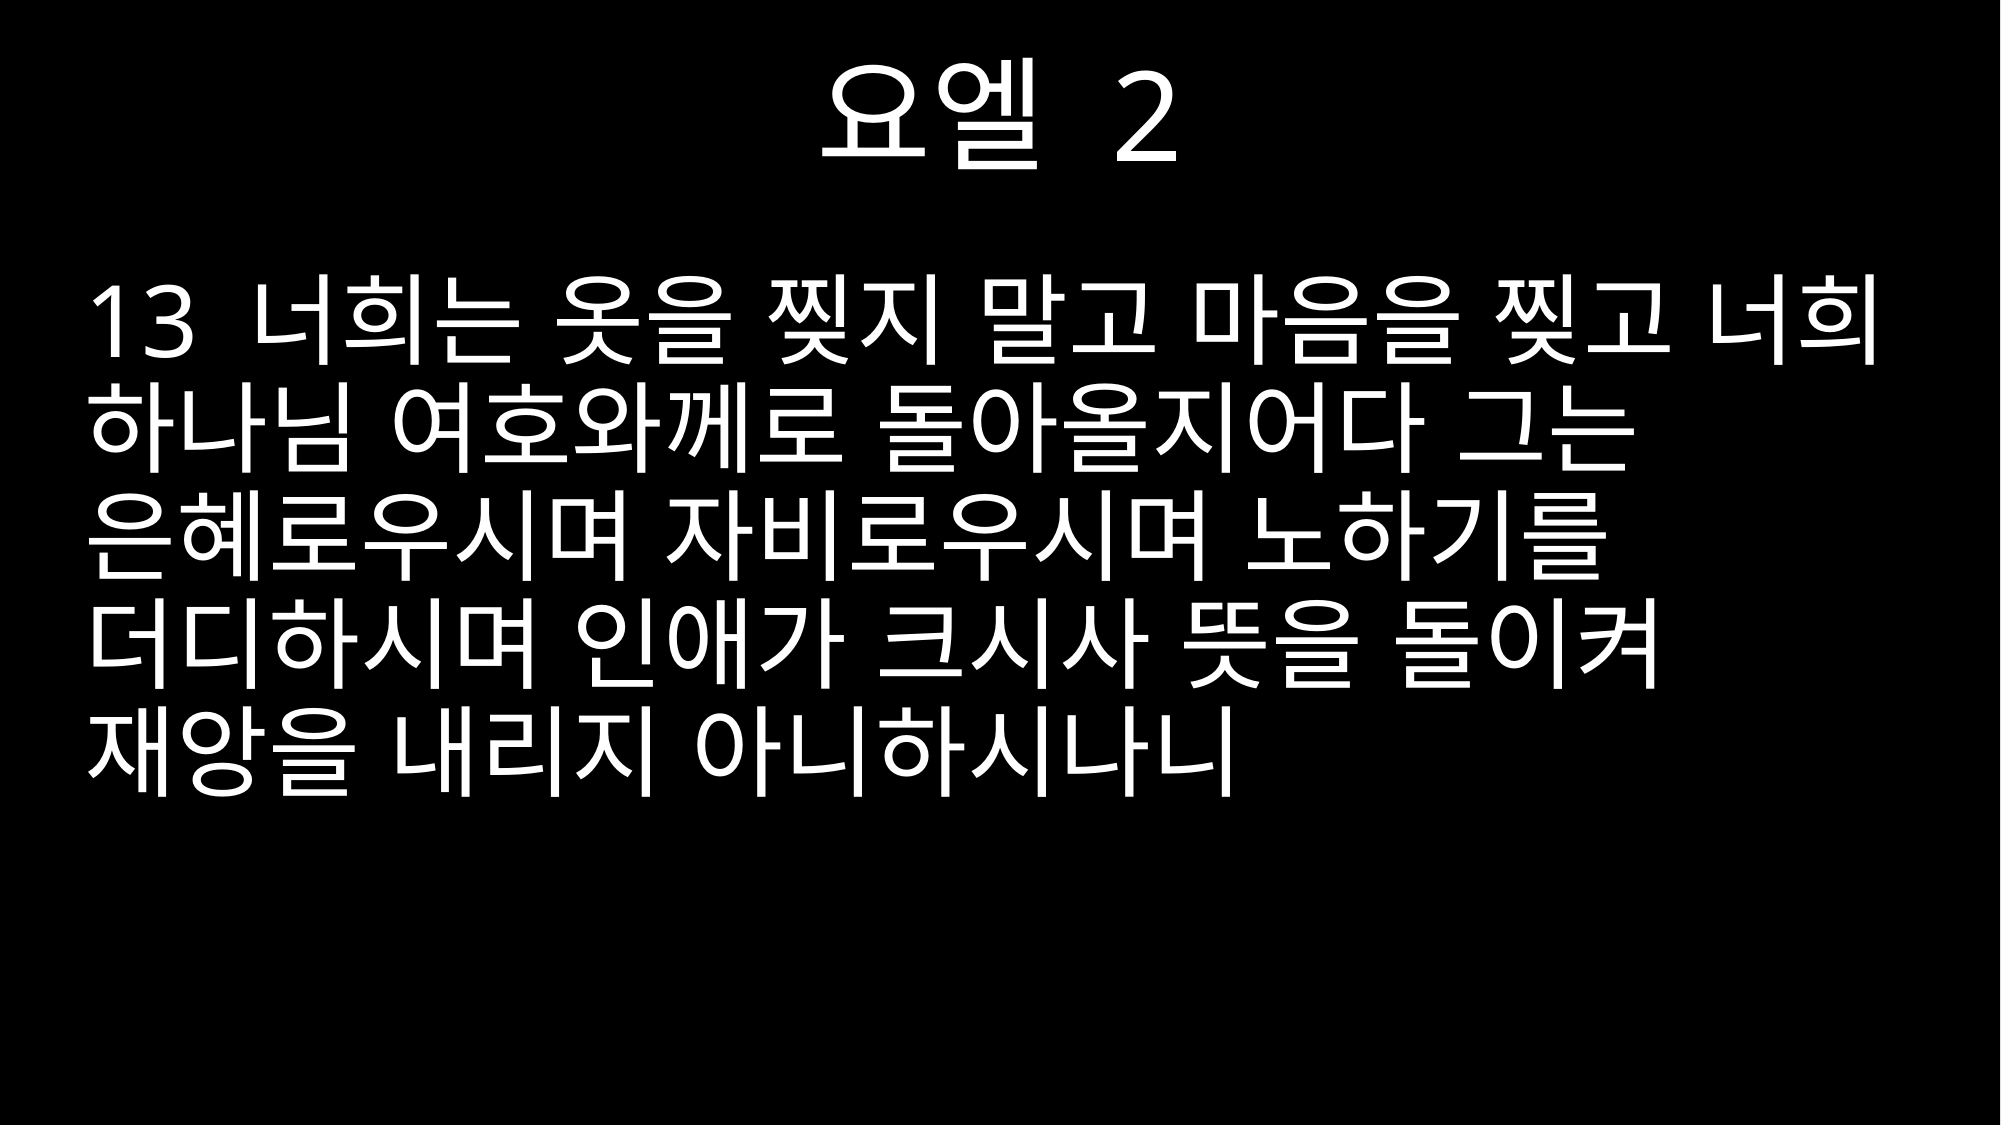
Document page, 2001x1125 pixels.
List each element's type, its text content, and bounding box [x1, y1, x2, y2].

footer 요엘 2 [0, 32, 2000, 192]
picture [0, 0, 2001, 1125]
list 13 너희는 옷을 찢지 말고 마음을 찢고 너희 하나님 여호와께로 돌아올지어다 그는 은혜로우시며 자비로우시며 노하기를 더디하시며 인애가 크시사 뜻을 돌이켜 재앙을 내리지 아니하시나니 [69, 263, 1953, 423]
